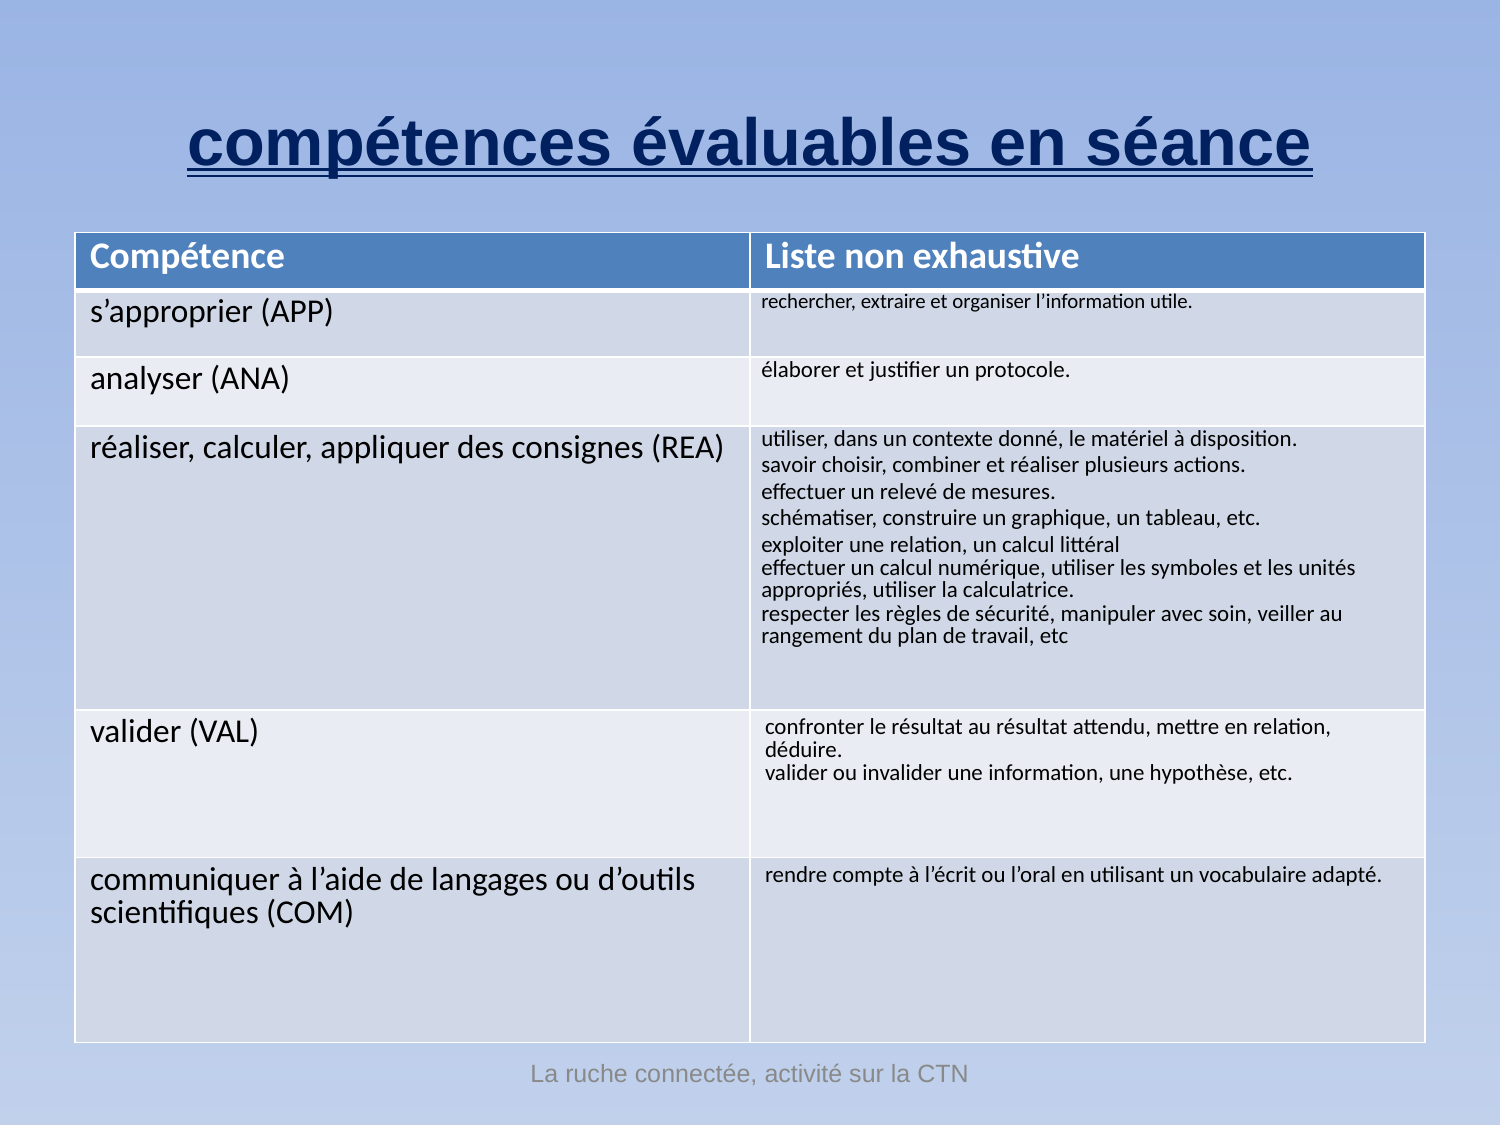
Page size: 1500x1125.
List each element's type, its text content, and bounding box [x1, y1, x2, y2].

table_cell élaborer et justifier un protocole. [751, 358, 1424, 425]
table_cell rechercher, extraire et organiser l’information utile. [751, 293, 1424, 356]
table_cell s’approprier (APP) [76, 293, 749, 356]
table_cell utiliser, dans un contexte donné, le matériel à disposition. savoir choisir, combiner et réaliser plusieurs actions. effectuer un relevé de mesures. schématiser, construire un graphique, un tableau, etc. exploiter une relation, un calcul littéral effectuer un calcul numérique, utiliser les symboles et les unités appropriés, utiliser la calculatrice. respecter les règles de sécurité, manipuler avec soin, veiller au rangement du plan de travail, etc [751, 427, 1424, 709]
table_cell réaliser, calculer, appliquer des consignes (REA) [76, 427, 749, 709]
table_cell rendre compte à l’écrit ou l’oral en utilisant un vocabulaire adapté. [751, 858, 1424, 1042]
footer La ruche connectée, activité sur la CTN [512, 1043, 988, 1103]
title compétences évaluables en séance [75, 45, 1425, 232]
table_cell confronter le résultat au résultat attendu, mettre en relation, déduire. valider ou invalider une information, une hypothèse, etc. [751, 711, 1424, 857]
table_cell communiquer à l’aide de langages ou d’outils scientifiques (COM) [76, 858, 749, 1042]
table_cell valider (VAL) [76, 711, 749, 857]
table_header Liste non exhaustive [751, 233, 1424, 288]
table_header Compétence [76, 233, 749, 288]
table_cell analyser (ANA) [76, 358, 749, 425]
